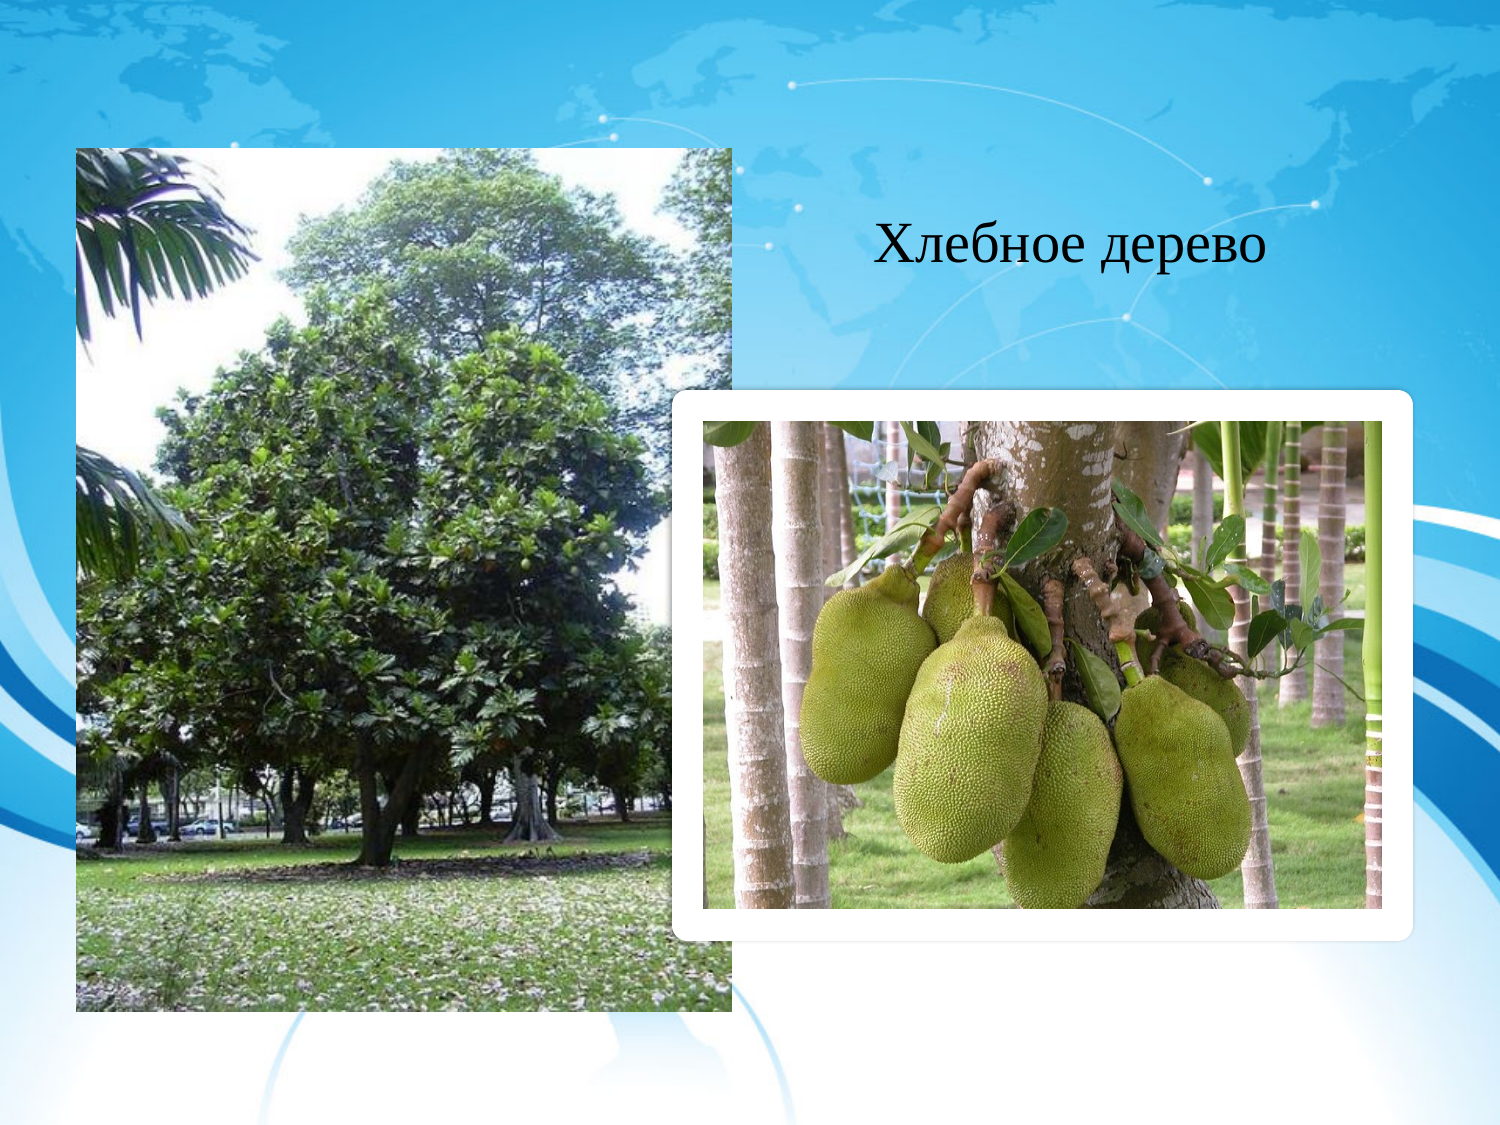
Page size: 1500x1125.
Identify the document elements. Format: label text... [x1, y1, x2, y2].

picture [0, 0, 1500, 1125]
text_box Хлебное дерево [858, 196, 1283, 326]
